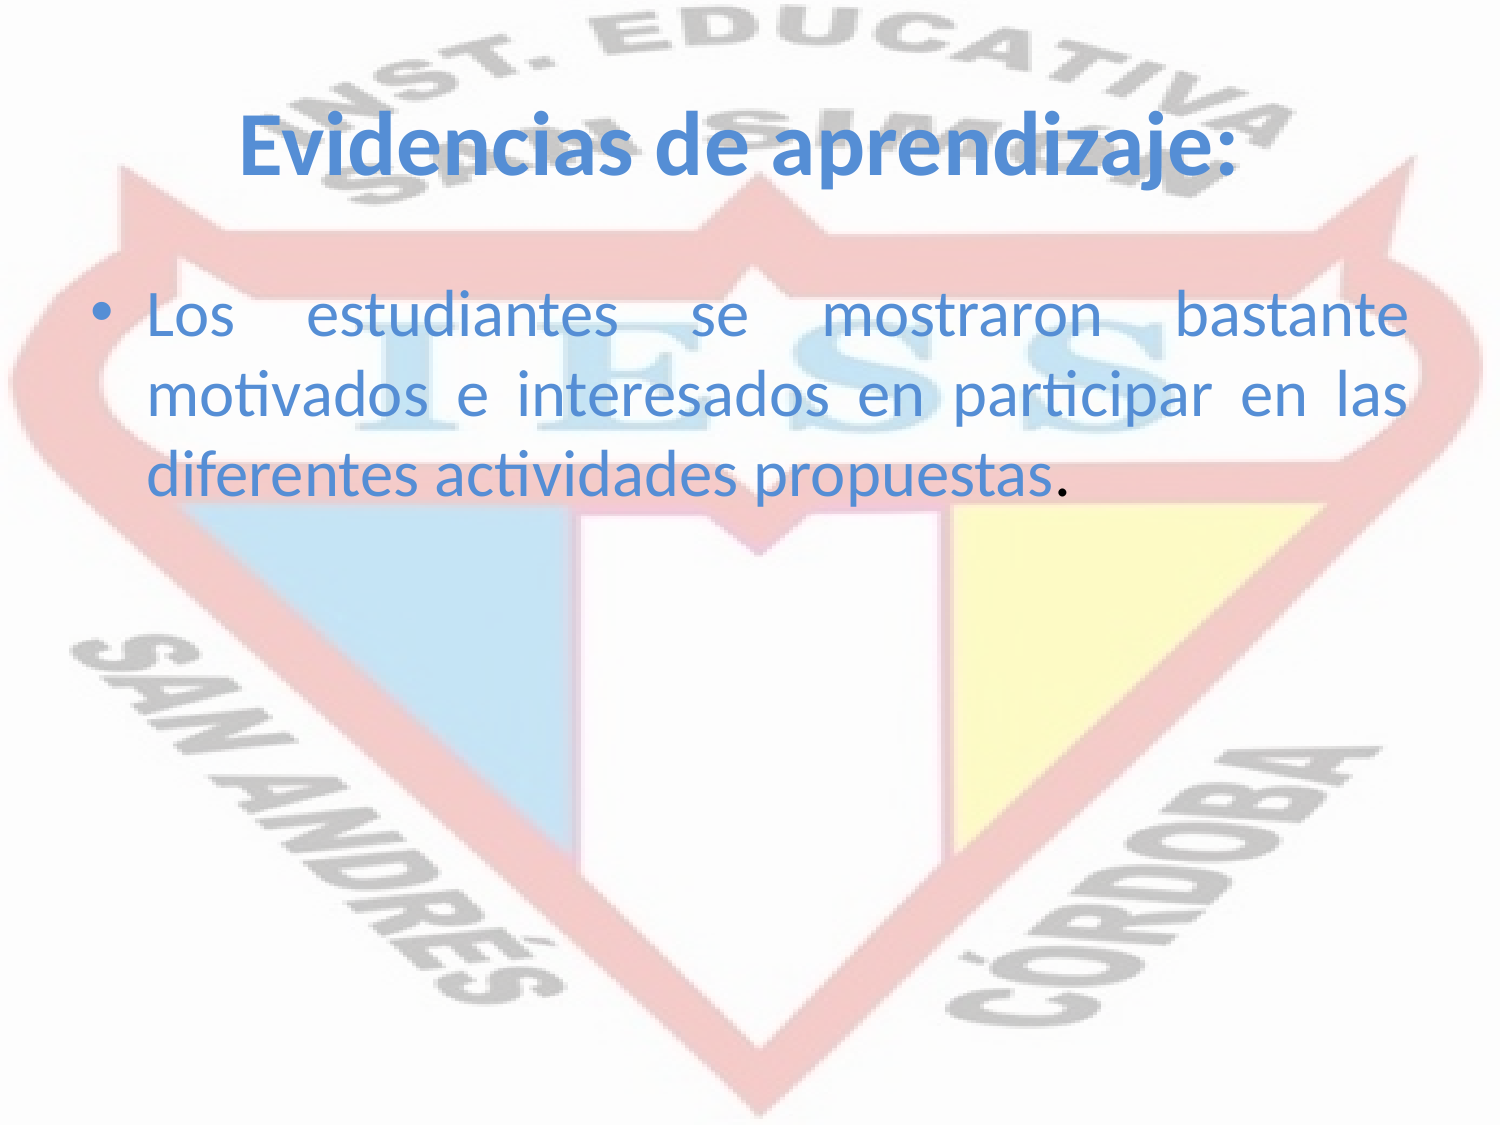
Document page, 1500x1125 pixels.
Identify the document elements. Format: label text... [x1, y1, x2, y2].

title Evidencias de aprendizaje: [75, 45, 1425, 233]
list Los estudiantes se mostraron bastante motivados e interesados en participar en las diferentes actividades propuestas. [75, 262, 1425, 1005]
